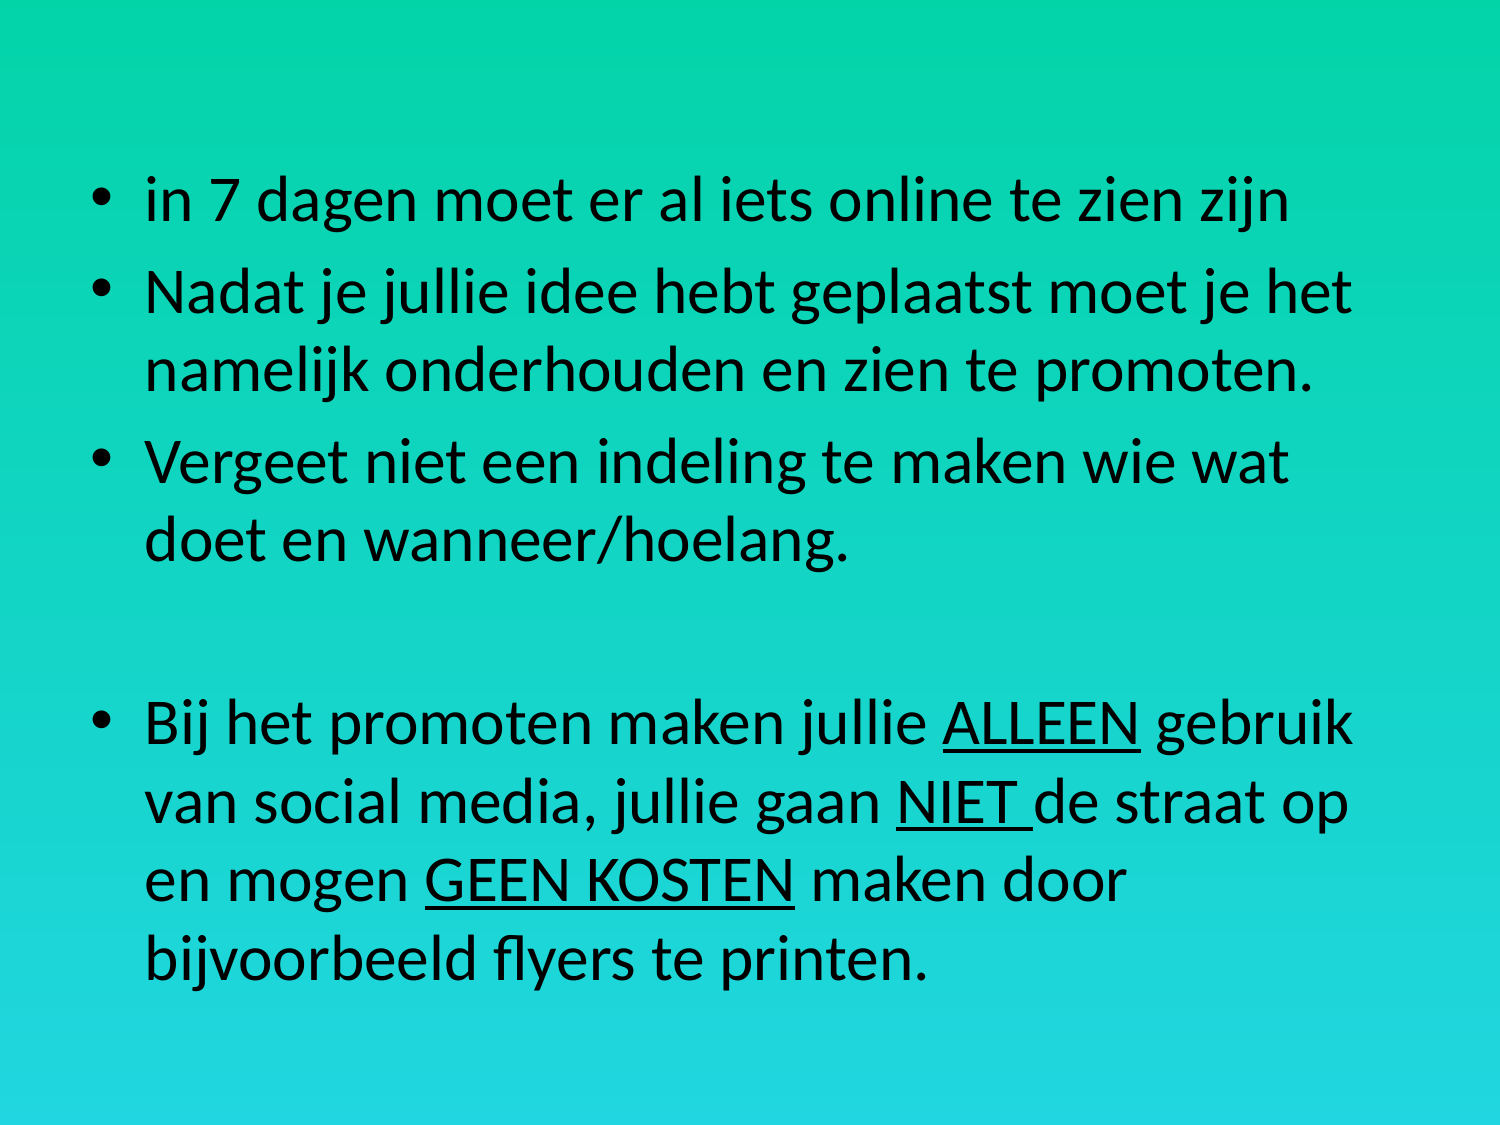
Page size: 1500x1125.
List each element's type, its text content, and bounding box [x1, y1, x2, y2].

list in 7 dagen moet er al iets online te zien zijn Nadat je jullie idee hebt geplaatst moet je het namelijk onderhouden en zien te promoten. Vergeet niet een indeling te maken wie wat doet en wanneer/hoelang. Bij het promoten maken jullie ALLEEN gebruik van social media, jullie gaan NIET de straat op en mogen GEEN KOSTEN maken door bijvoorbeeld flyers te printen. [75, 149, 1425, 1005]
